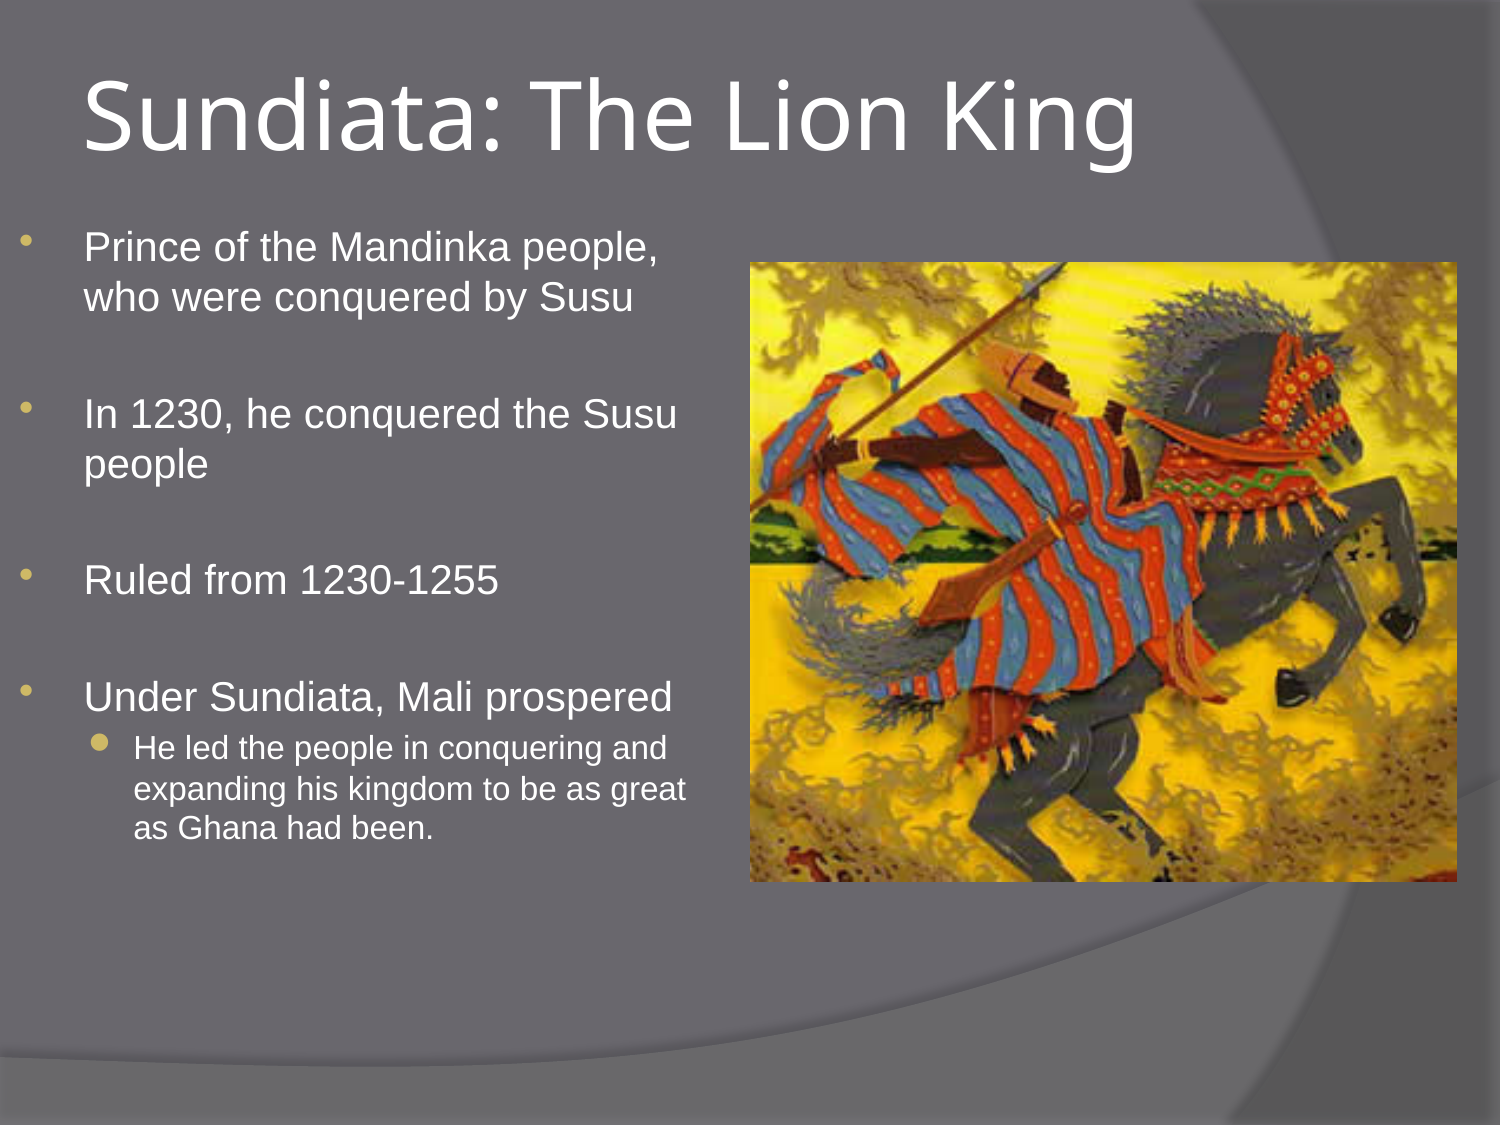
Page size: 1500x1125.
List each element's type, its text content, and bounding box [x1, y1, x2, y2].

list Prince of the Mandinka people, who were conquered by Susu In 1230, he conquered the Susu people Ruled from 1230-1255 Under Sundiata, Mali prospered He led the people in conquering and expanding his kingdom to be as great as Ghana had been. [0, 212, 738, 1063]
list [749, 262, 1457, 882]
title Sundiata: The Lion King [75, 37, 1425, 188]
